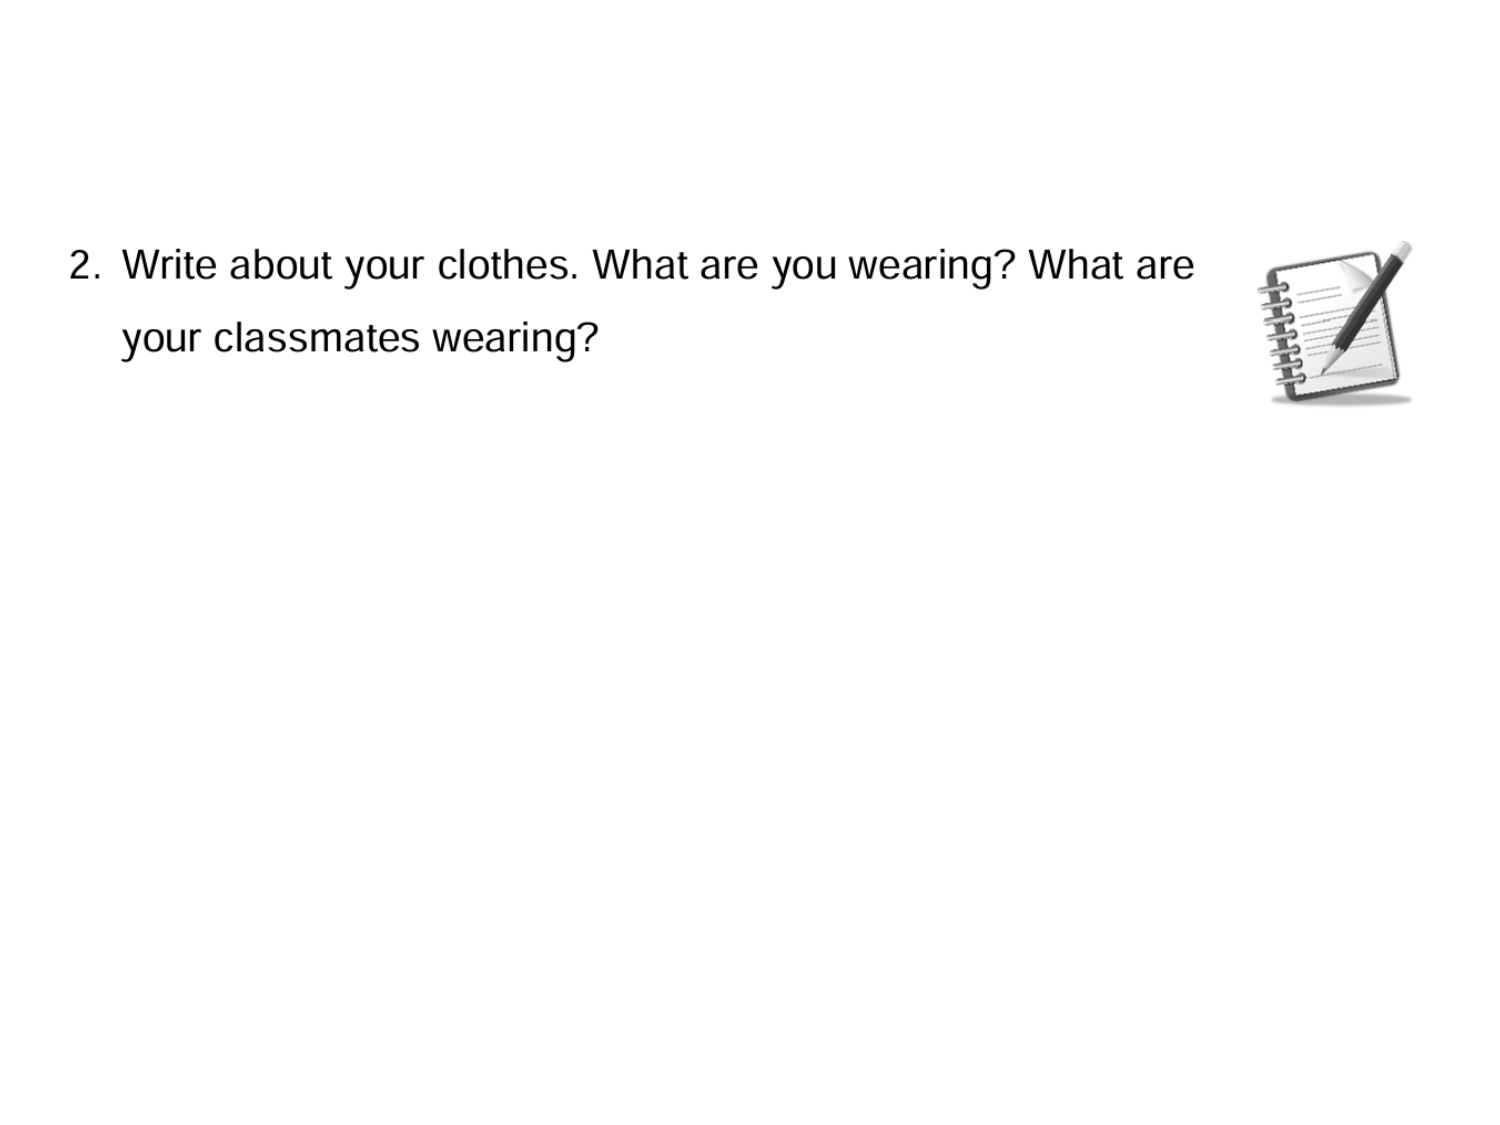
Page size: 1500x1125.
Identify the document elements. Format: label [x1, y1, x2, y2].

picture [5, 207, 1455, 433]
